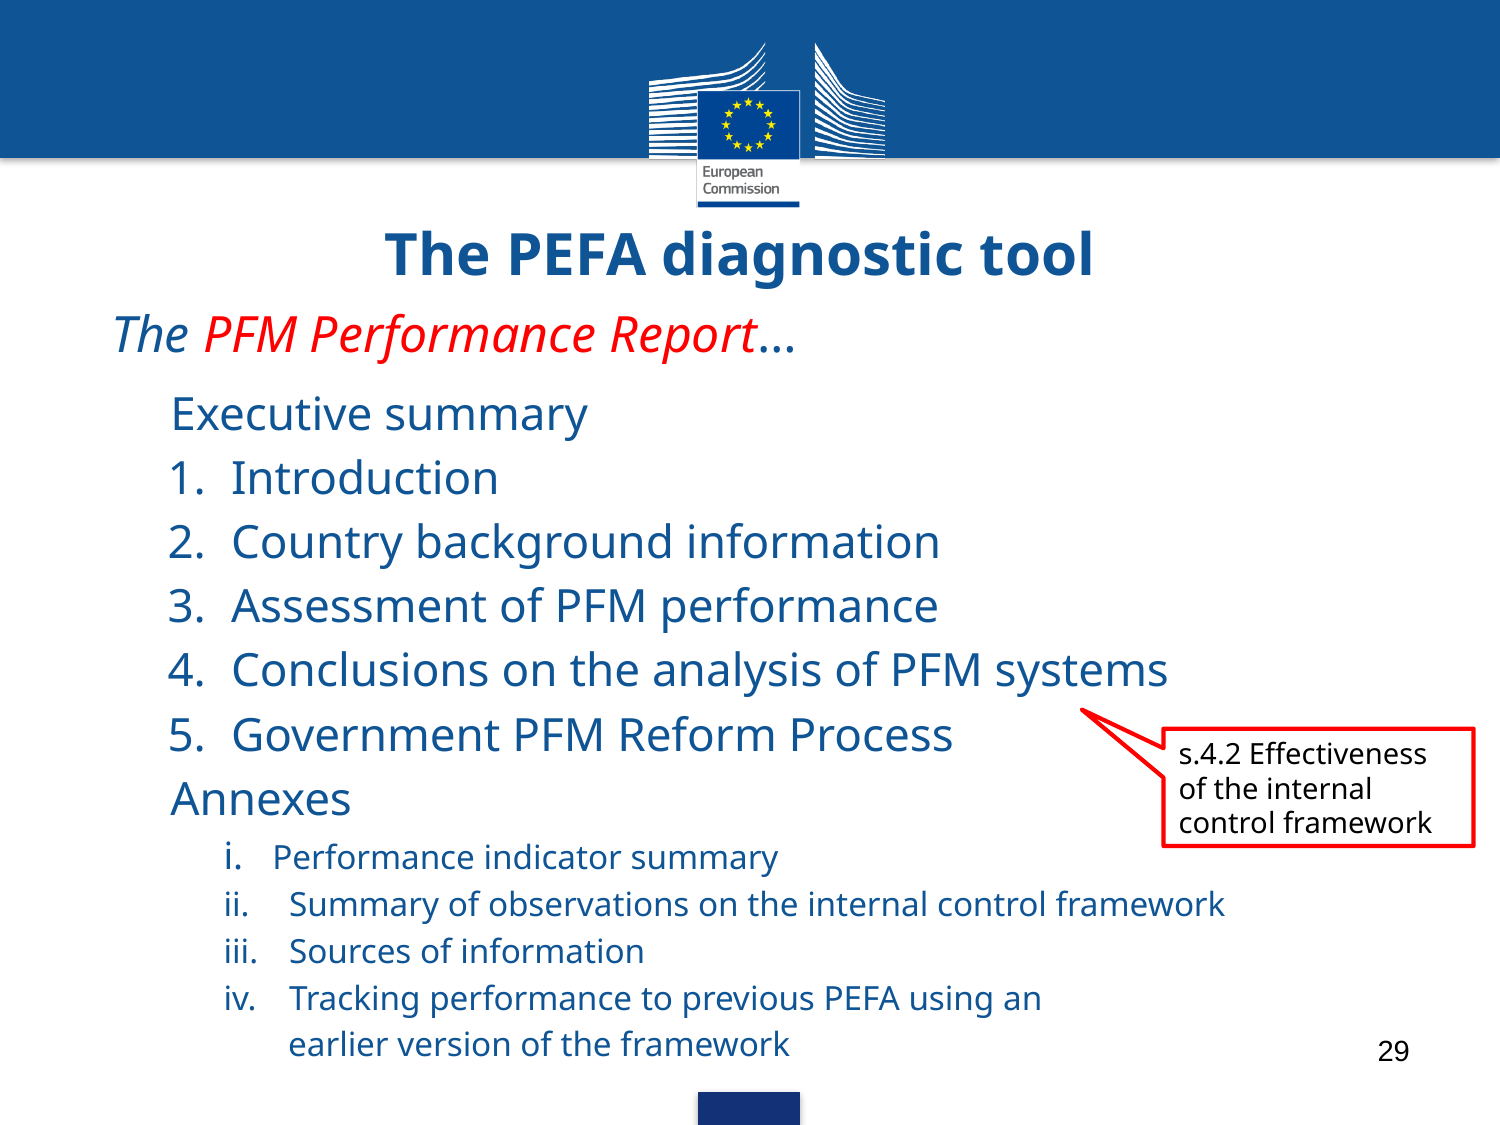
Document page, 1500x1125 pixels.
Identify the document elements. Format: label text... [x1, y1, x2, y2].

slide_number 29 [1074, 1024, 1426, 1103]
text_box The PEFA diagnostic tool [64, 199, 1415, 306]
picture [649, 42, 885, 199]
text_box s.4.2 Effectiveness of the internal control framework [1080, 707, 1476, 849]
list The PFM Performance Report… Executive summary Introduction Country background information Assessment of PFM performance Conclusions on the analysis of PFM systems Government PFM Reform Process Annexes i. Performance indicator summary Summary of observations on the internal control framework Sources of information Tracking performance to previous PEFA using an earlier version of the framework [95, 306, 1384, 1083]
